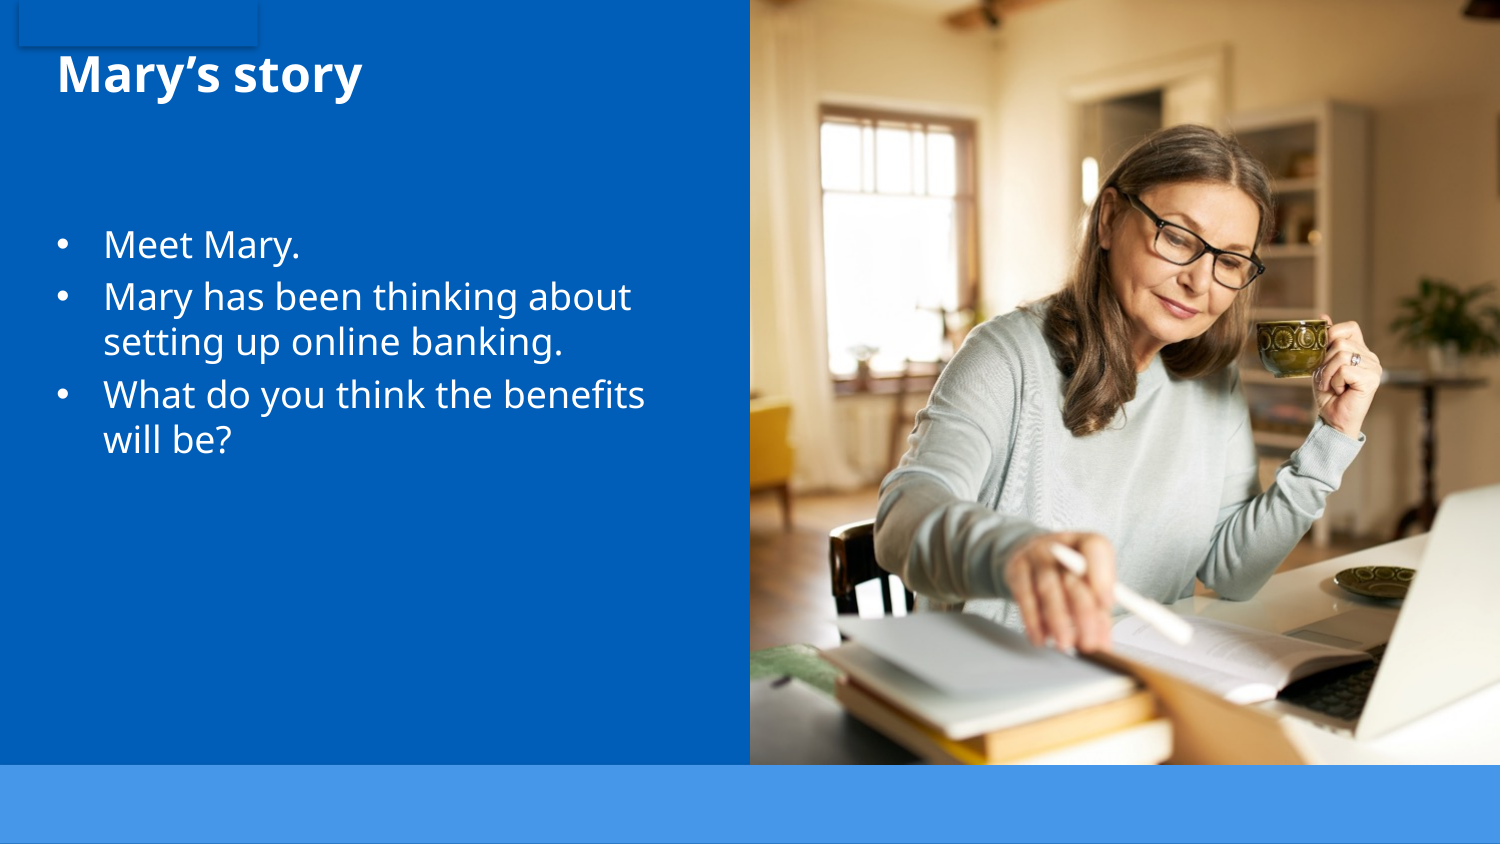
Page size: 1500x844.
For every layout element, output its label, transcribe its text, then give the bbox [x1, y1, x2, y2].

text_box Meet Mary. Mary has been thinking about setting up online banking. What do you think the benefits will be? [41, 213, 721, 469]
title Mary’s story [41, 41, 721, 112]
picture [749, 0, 1500, 765]
